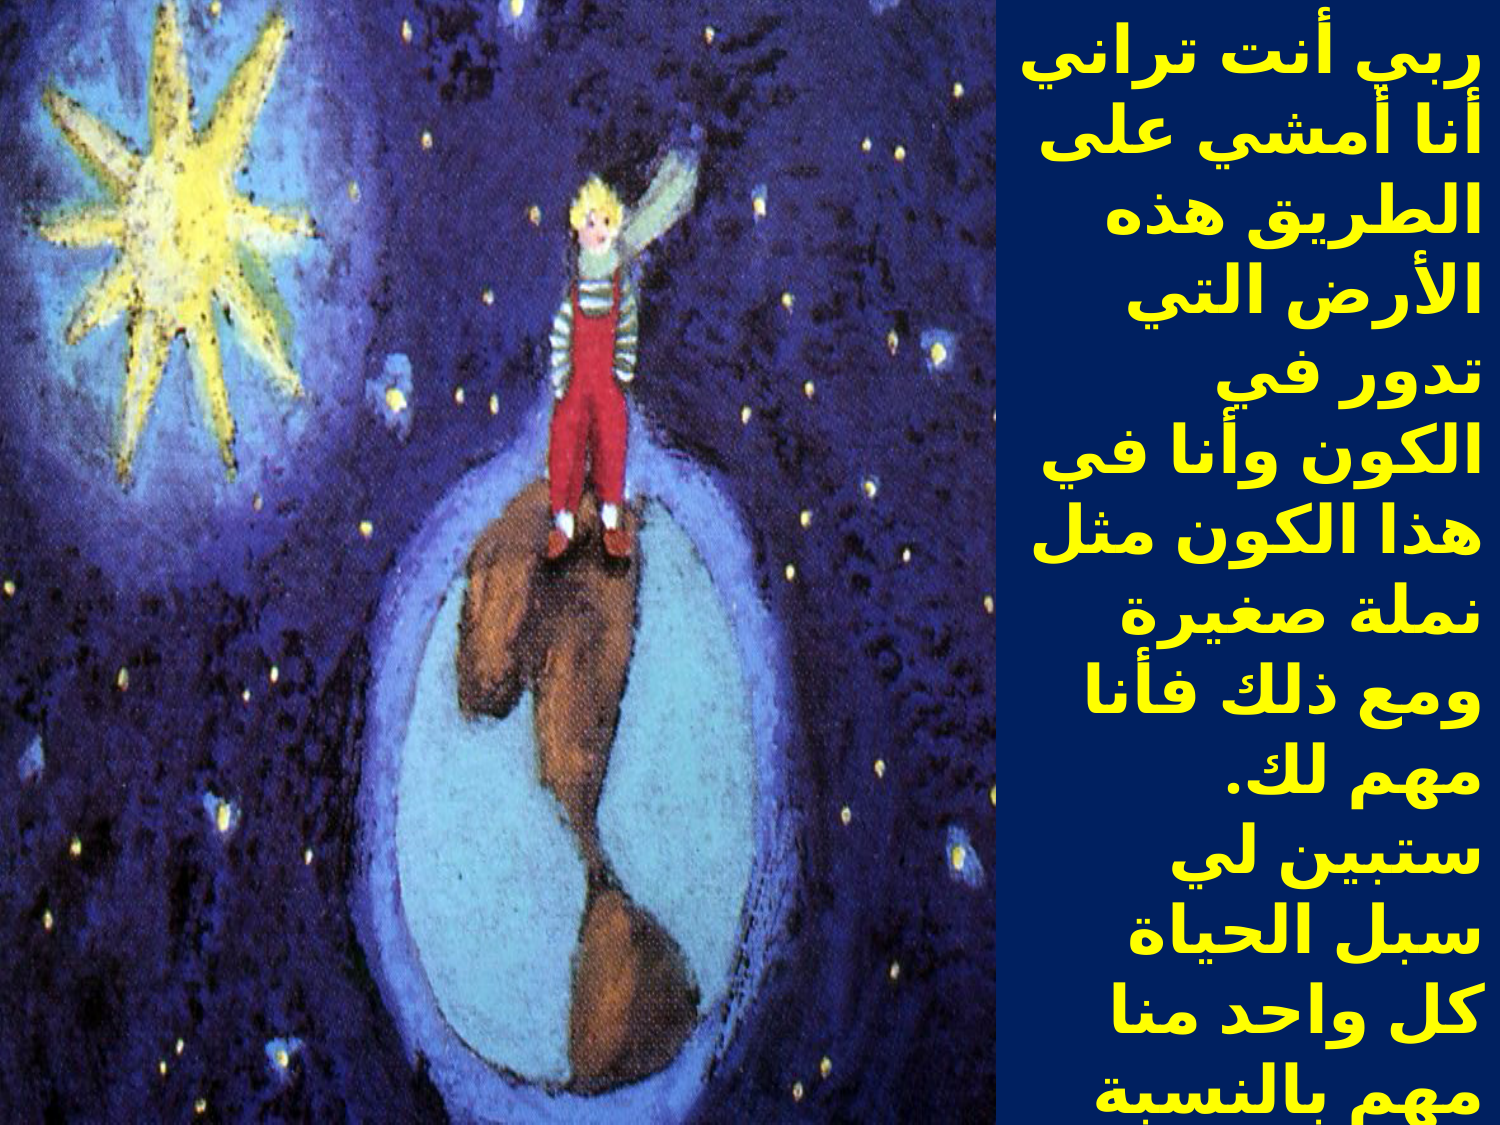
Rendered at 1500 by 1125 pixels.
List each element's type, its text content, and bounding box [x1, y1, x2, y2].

text_box ربي أنت تراني أنا أمشي على الطريق هذه الأرض التي تدور في الكون وأنا في هذا الكون مثل نملة صغيرة ومع ذلك فأنا مهم لك. ستبين لي سبل الحياة كل واحد منا مهم بالنسبة لله لقد أتى يسوع على الأرض لنستطيع نحن يوما ما الصعود الى السماء [998, 0, 1500, 1125]
picture [0, 0, 997, 1125]
